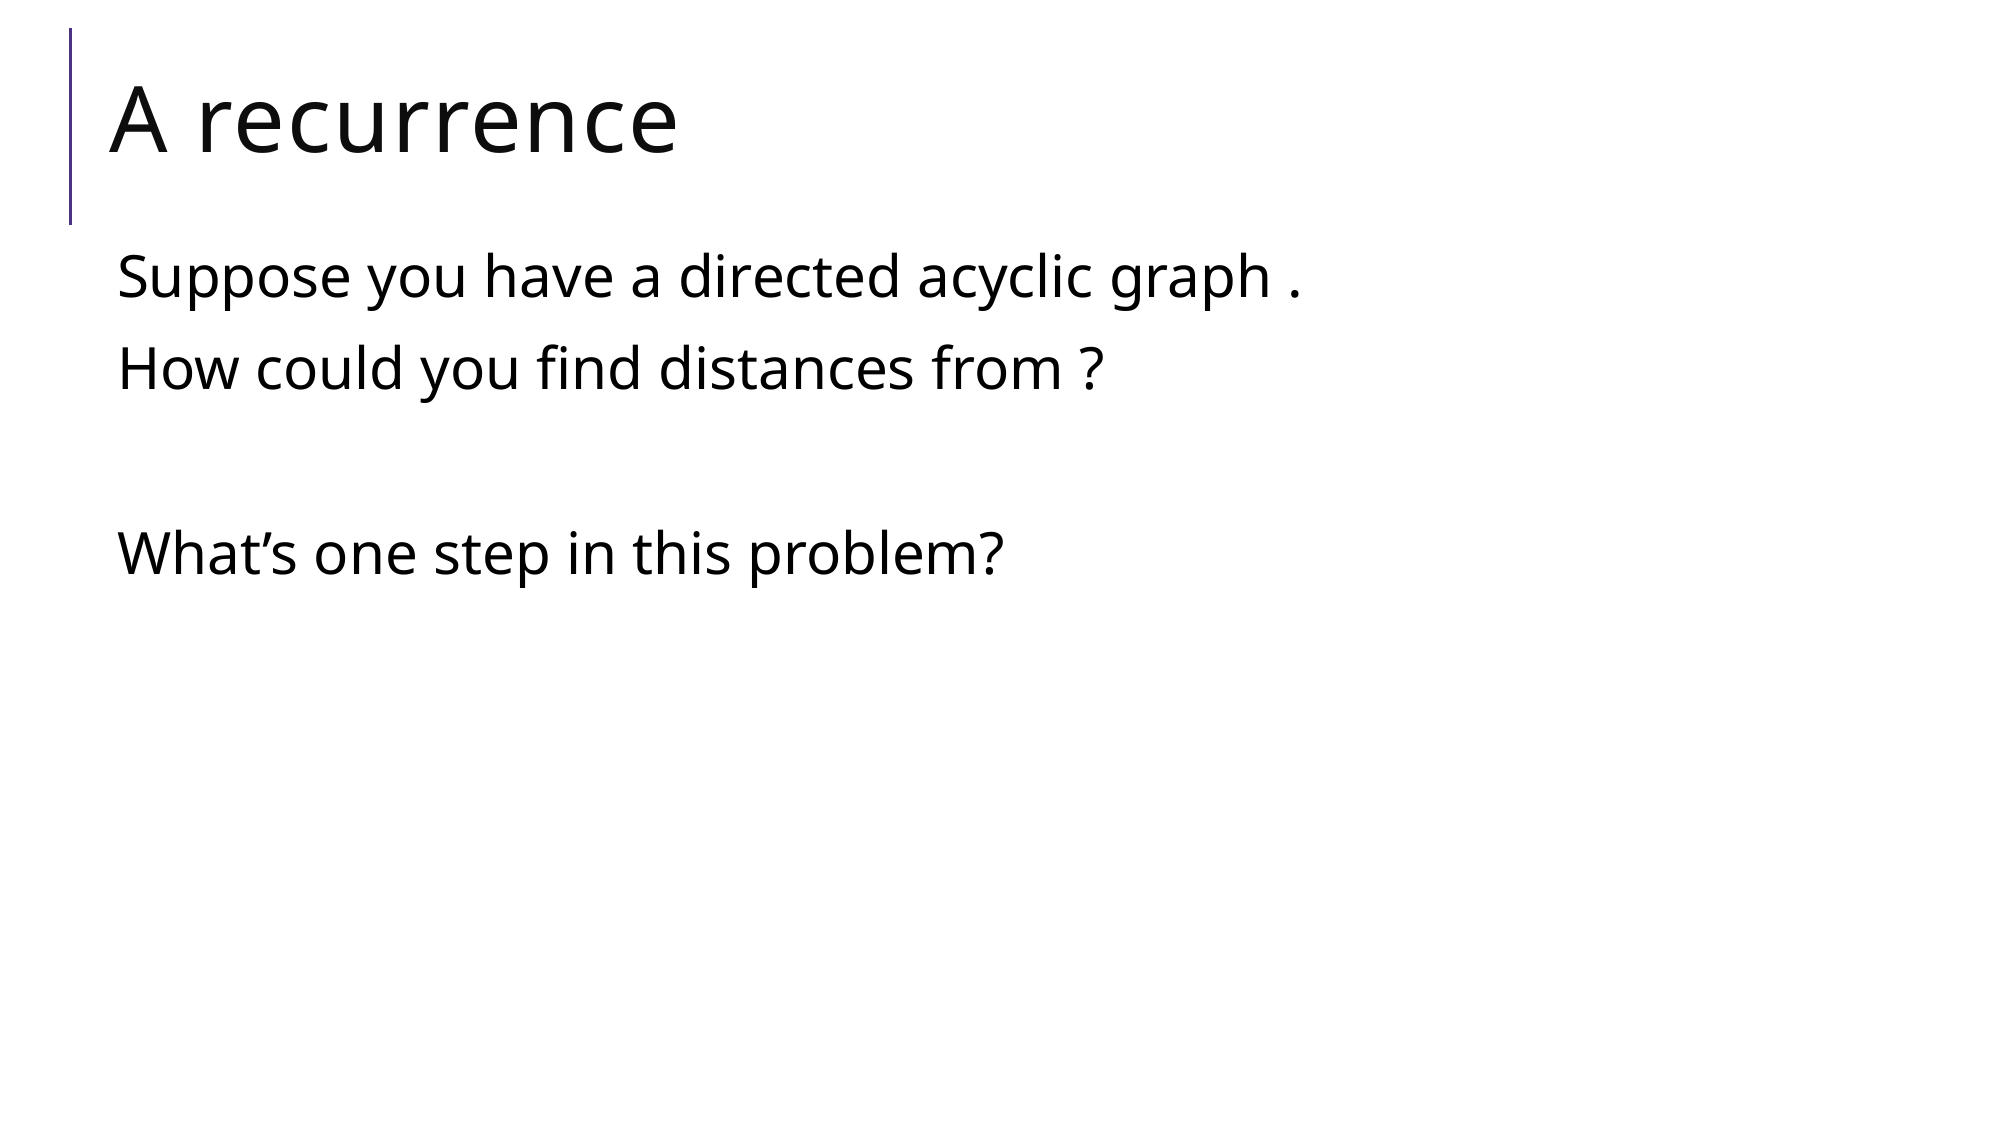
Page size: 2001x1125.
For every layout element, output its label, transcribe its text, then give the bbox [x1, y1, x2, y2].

title A recurrence [94, 43, 1930, 210]
